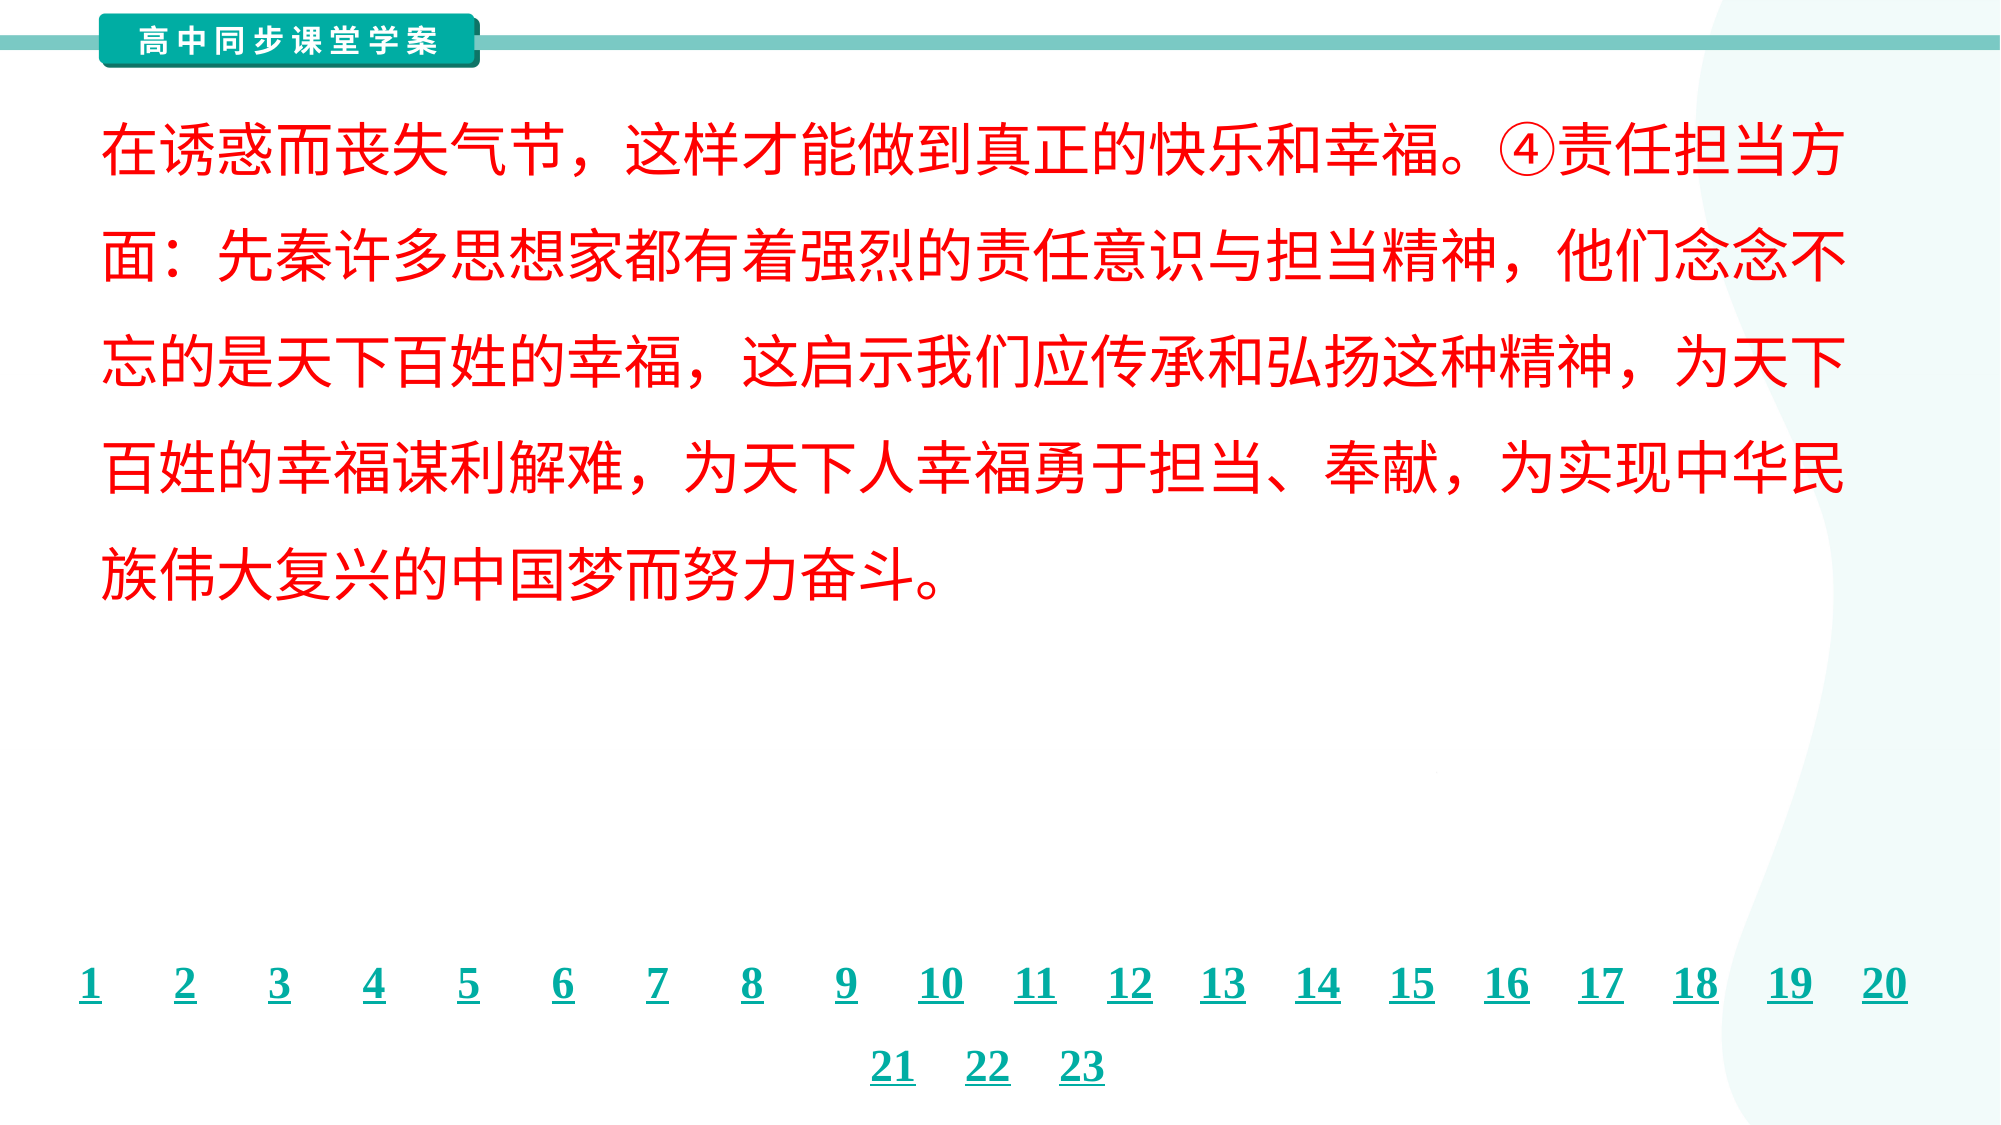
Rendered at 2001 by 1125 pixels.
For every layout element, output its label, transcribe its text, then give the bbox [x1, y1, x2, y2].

picture [0, 0, 2000, 1125]
text_box 在诱惑而丧失气节，这样才能做到真正的快乐和幸福。④责任担当方 面：先秦许多思想家都有着强烈的责任意识与担当精神，他们念念不 忘的是天下百姓的幸福，这启示我们应传承和弘扬这种精神，为天下 百姓的幸福谋利解难，为天下人幸福勇于担当、奉献，为实现中华民 族伟大复兴的中国梦而努力奋斗。 [100, 76, 1899, 608]
